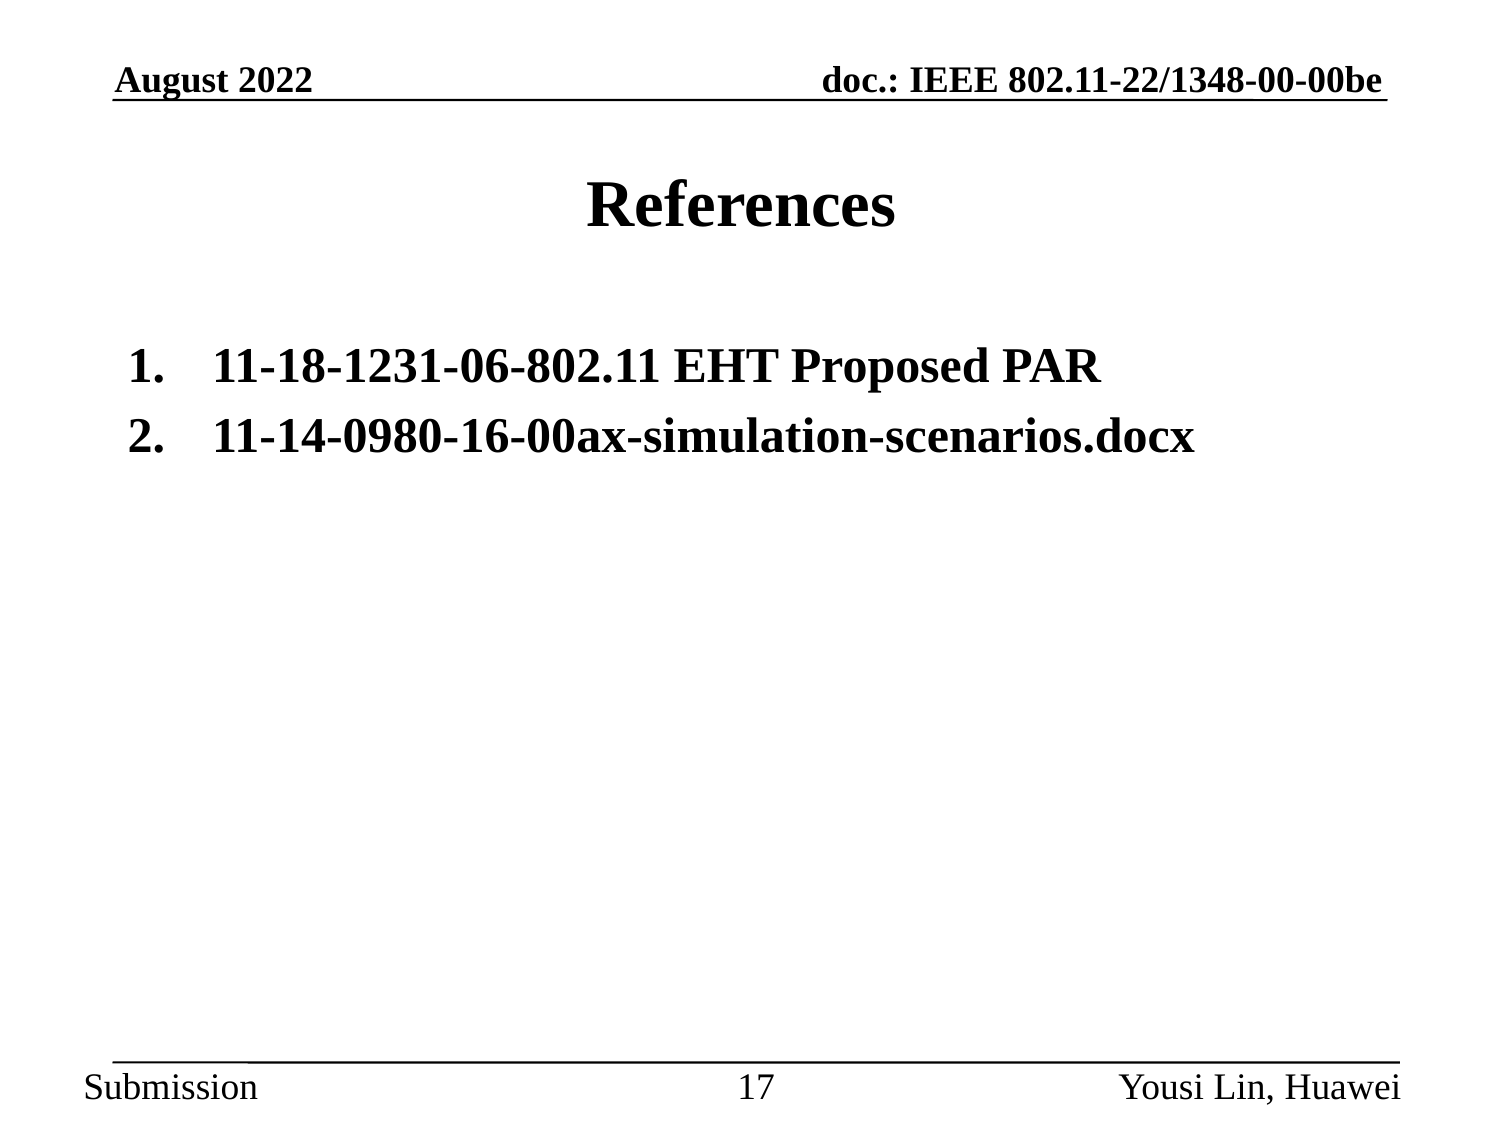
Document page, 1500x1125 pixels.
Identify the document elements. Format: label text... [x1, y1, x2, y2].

slide_number 17 [712, 1061, 800, 1093]
list 11-18-1231-06-802.11 EHT Proposed PAR 11-14-0980-16-00ax-simulation-scenarios.docx [112, 324, 1388, 1001]
title References [112, 112, 1388, 288]
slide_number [114, 0, 316, 101]
footer Yousi Lin, Huawei [1115, 1061, 1402, 1125]
